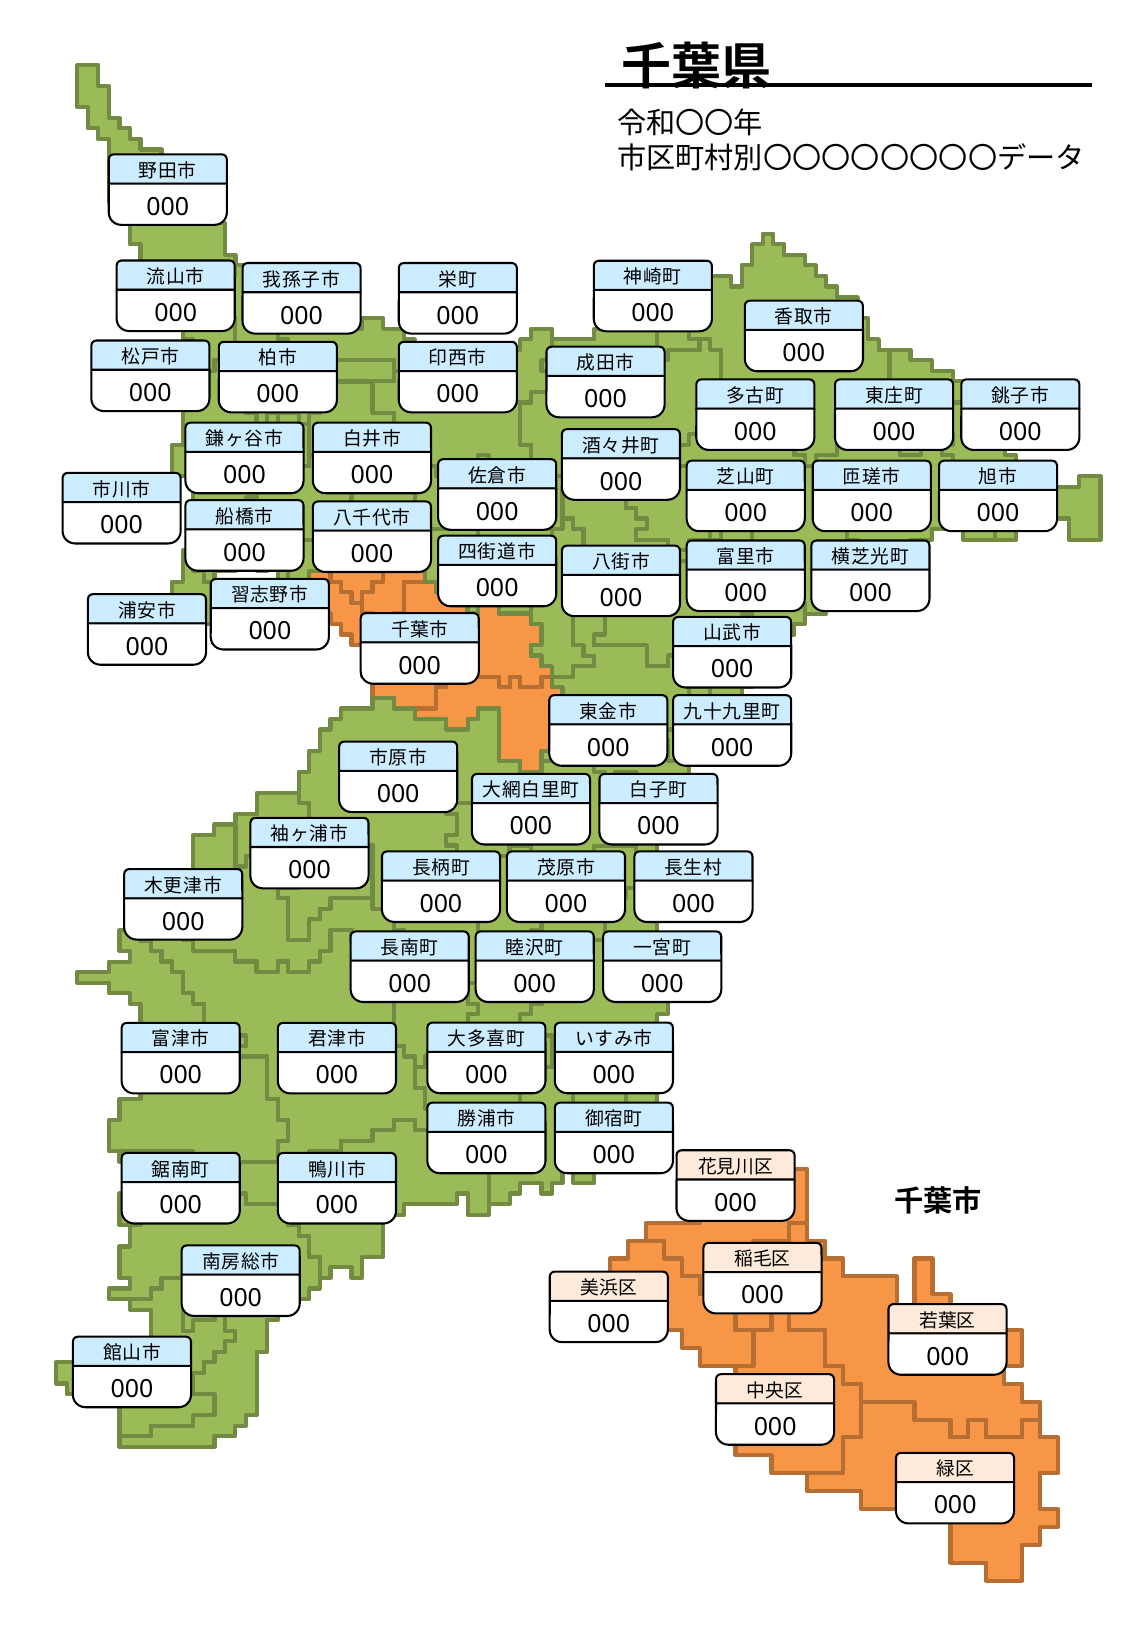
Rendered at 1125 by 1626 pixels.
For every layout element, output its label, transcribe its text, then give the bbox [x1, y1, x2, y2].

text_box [398, 262, 518, 334]
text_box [360, 612, 480, 685]
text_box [350, 931, 469, 1003]
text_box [277, 1022, 397, 1094]
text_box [210, 578, 330, 650]
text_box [471, 773, 591, 845]
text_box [121, 1022, 240, 1094]
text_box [242, 262, 361, 334]
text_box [123, 868, 243, 940]
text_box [561, 428, 681, 500]
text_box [116, 260, 235, 332]
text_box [62, 472, 181, 544]
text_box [554, 1022, 674, 1094]
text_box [812, 460, 932, 532]
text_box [546, 346, 665, 418]
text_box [686, 460, 806, 532]
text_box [676, 1150, 795, 1222]
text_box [888, 1303, 1007, 1375]
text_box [696, 379, 815, 451]
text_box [672, 695, 792, 766]
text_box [185, 422, 304, 494]
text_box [427, 1102, 546, 1174]
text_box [55, 64, 1101, 1581]
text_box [549, 1271, 669, 1343]
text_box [715, 1373, 835, 1445]
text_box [87, 593, 207, 665]
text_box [686, 540, 806, 612]
text_box 千葉県 [607, 27, 787, 63]
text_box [672, 620, 792, 688]
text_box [250, 817, 369, 889]
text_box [218, 341, 338, 413]
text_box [811, 540, 930, 612]
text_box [895, 1452, 1015, 1524]
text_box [938, 460, 1058, 532]
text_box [398, 341, 518, 413]
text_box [338, 741, 458, 813]
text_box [427, 1022, 546, 1094]
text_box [312, 501, 432, 573]
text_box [561, 545, 681, 617]
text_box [634, 851, 753, 923]
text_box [437, 537, 557, 607]
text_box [181, 1245, 300, 1317]
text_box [312, 422, 432, 494]
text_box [703, 1242, 822, 1314]
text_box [108, 154, 228, 226]
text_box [961, 379, 1080, 451]
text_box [834, 379, 954, 451]
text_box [593, 260, 713, 332]
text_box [549, 694, 668, 766]
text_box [506, 851, 626, 923]
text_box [475, 931, 595, 1003]
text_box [381, 851, 501, 923]
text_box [91, 340, 210, 412]
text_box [277, 1152, 397, 1224]
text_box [185, 499, 304, 571]
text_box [437, 459, 557, 531]
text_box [744, 300, 864, 372]
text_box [121, 1152, 240, 1224]
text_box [602, 931, 722, 1003]
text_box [599, 773, 718, 845]
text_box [554, 1102, 674, 1174]
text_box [72, 1336, 192, 1408]
